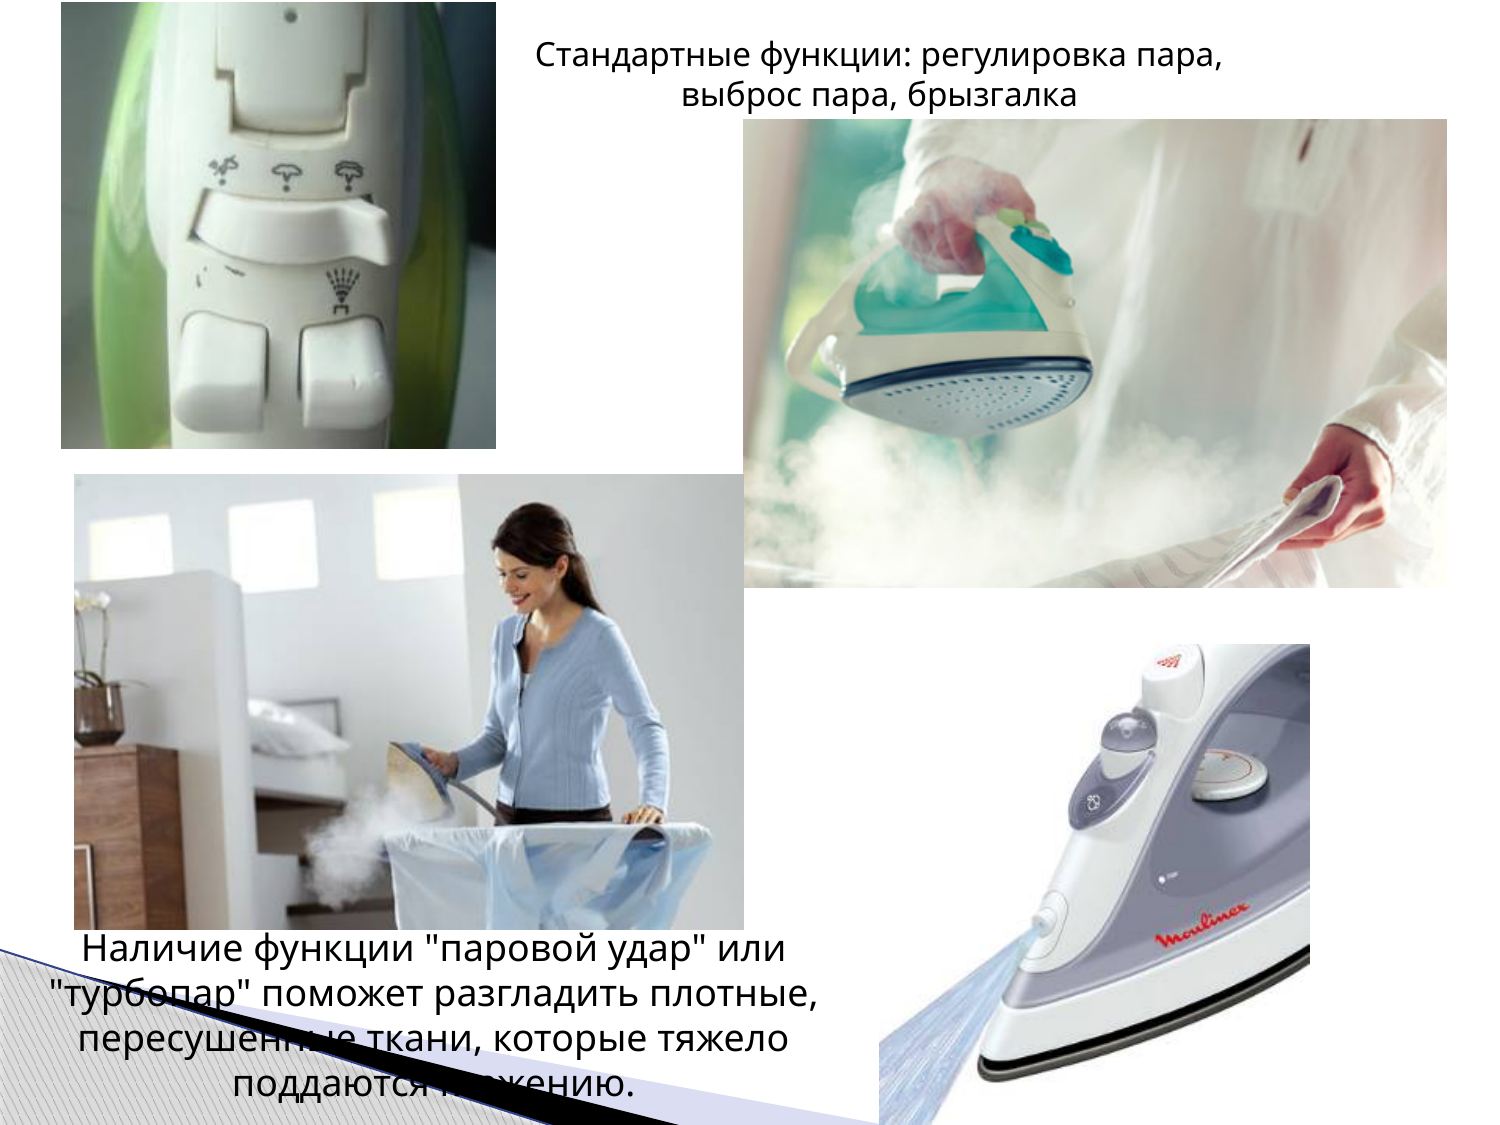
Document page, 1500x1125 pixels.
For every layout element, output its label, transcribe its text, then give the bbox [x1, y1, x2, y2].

picture [74, 118, 1447, 930]
text_box Стандартные функции: регулировка пара, выброс пара, брызгалка [504, 26, 1255, 121]
text_box Наличие функции "паровой удар" или "турбопар" поможет разгладить плотные, пересушенные ткани, которые тяжело поддаются глажению. [0, 916, 869, 1112]
picture [879, 644, 1310, 1125]
picture [60, 2, 496, 450]
